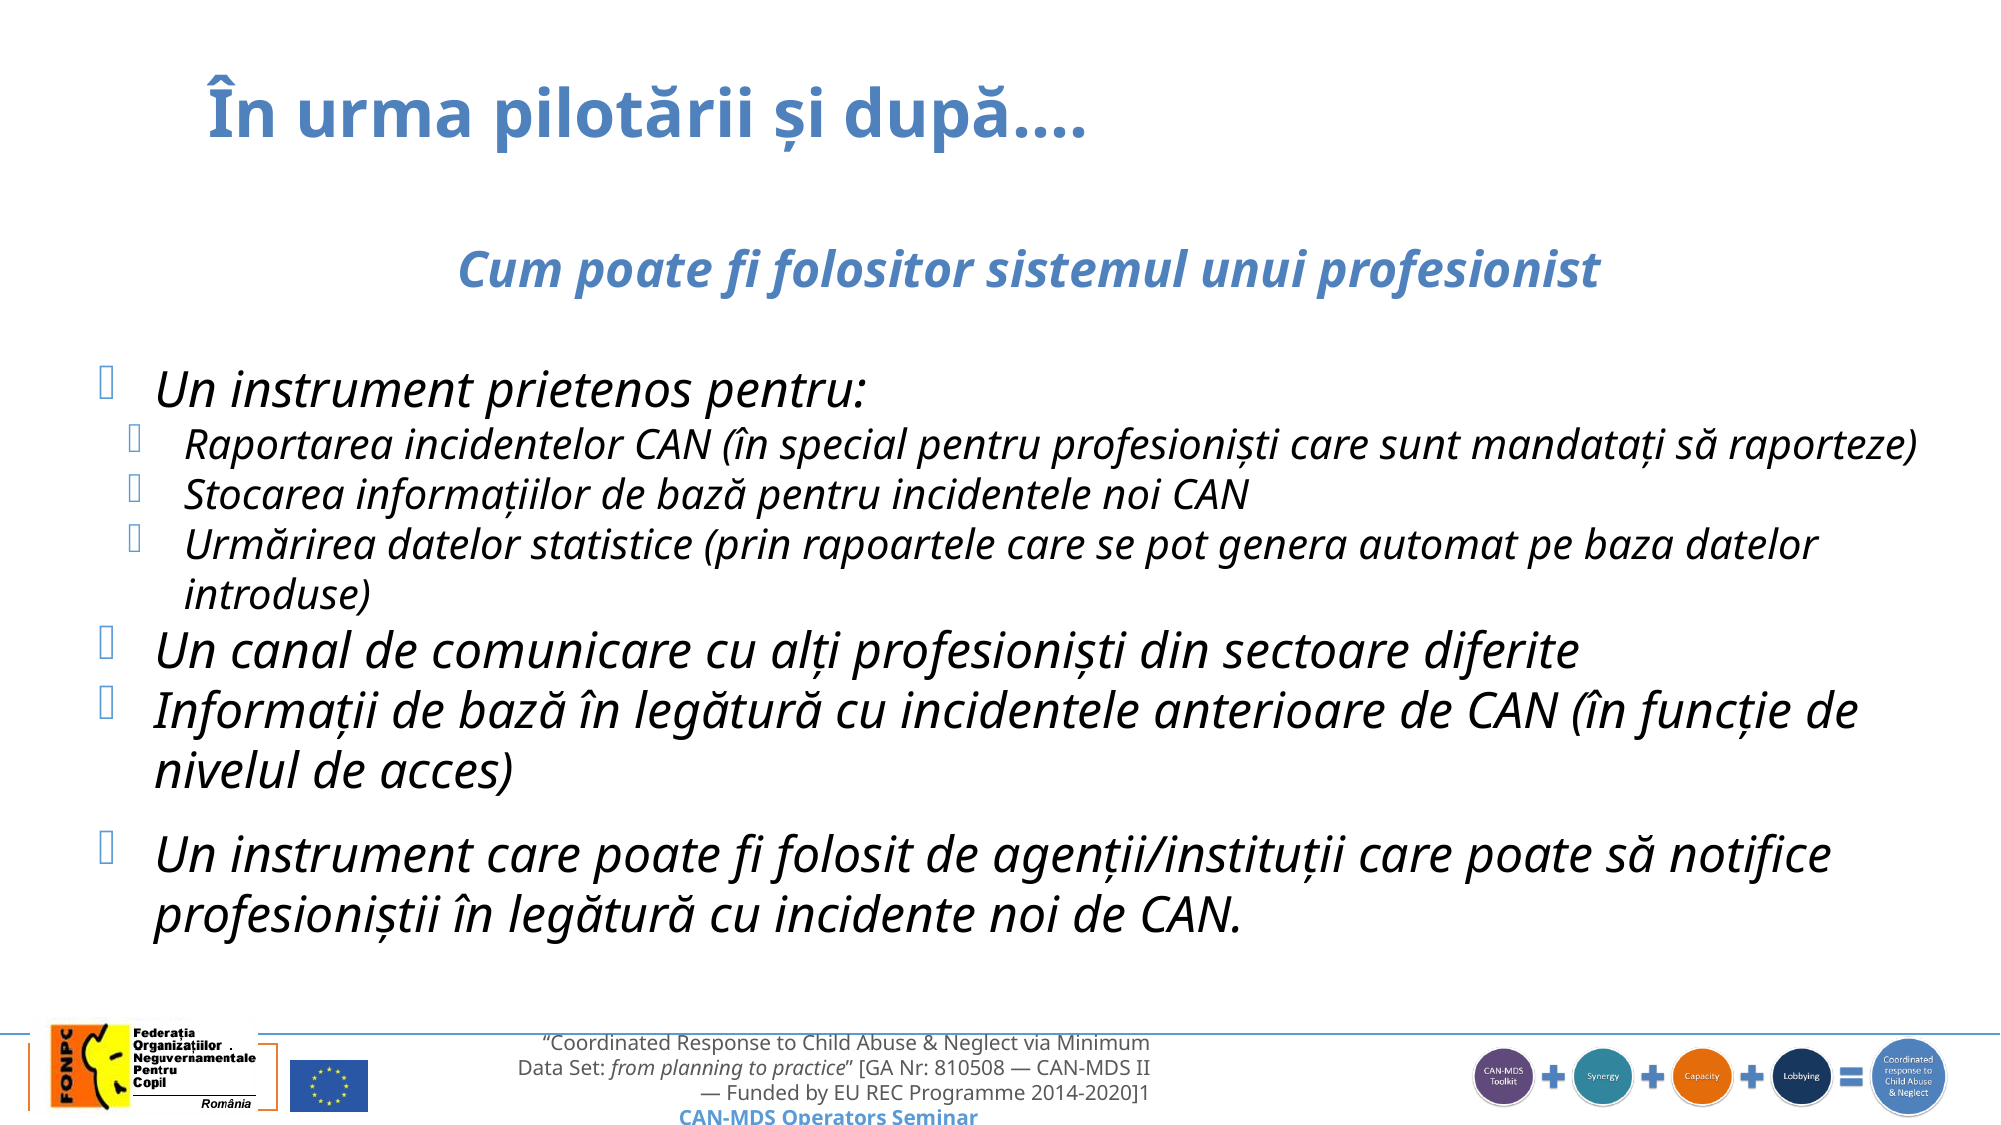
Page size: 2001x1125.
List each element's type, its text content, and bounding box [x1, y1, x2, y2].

text_box Cum poate fi folositor sistemul unui profesionist Un instrument prietenos pentru: Raportarea incidentelor CAN (în special pentru profesioniști care sunt mandatați să raporteze) Stocarea informațiilor de bază pentru incidentele noi CAN Urmărirea datelor statistice (prin rapoartele care se pot genera automat pe baza datelor introduse) Un canal de comunicare cu alți profesioniști din sectoare diferite Informații de bază în legătură cu incidentele anterioare de CAN (în funcție de nivelul de acces) Un instrument care poate fi folosit de agenții/instituții care poate să notifice profesioniștii în legătură cu incidente noi de CAN. [83, 230, 1976, 951]
picture [290, 1060, 368, 1112]
picture [1470, 1035, 1949, 1119]
text_box În urma pilotării și după…. [193, 63, 1921, 159]
picture [30, 1017, 258, 1115]
